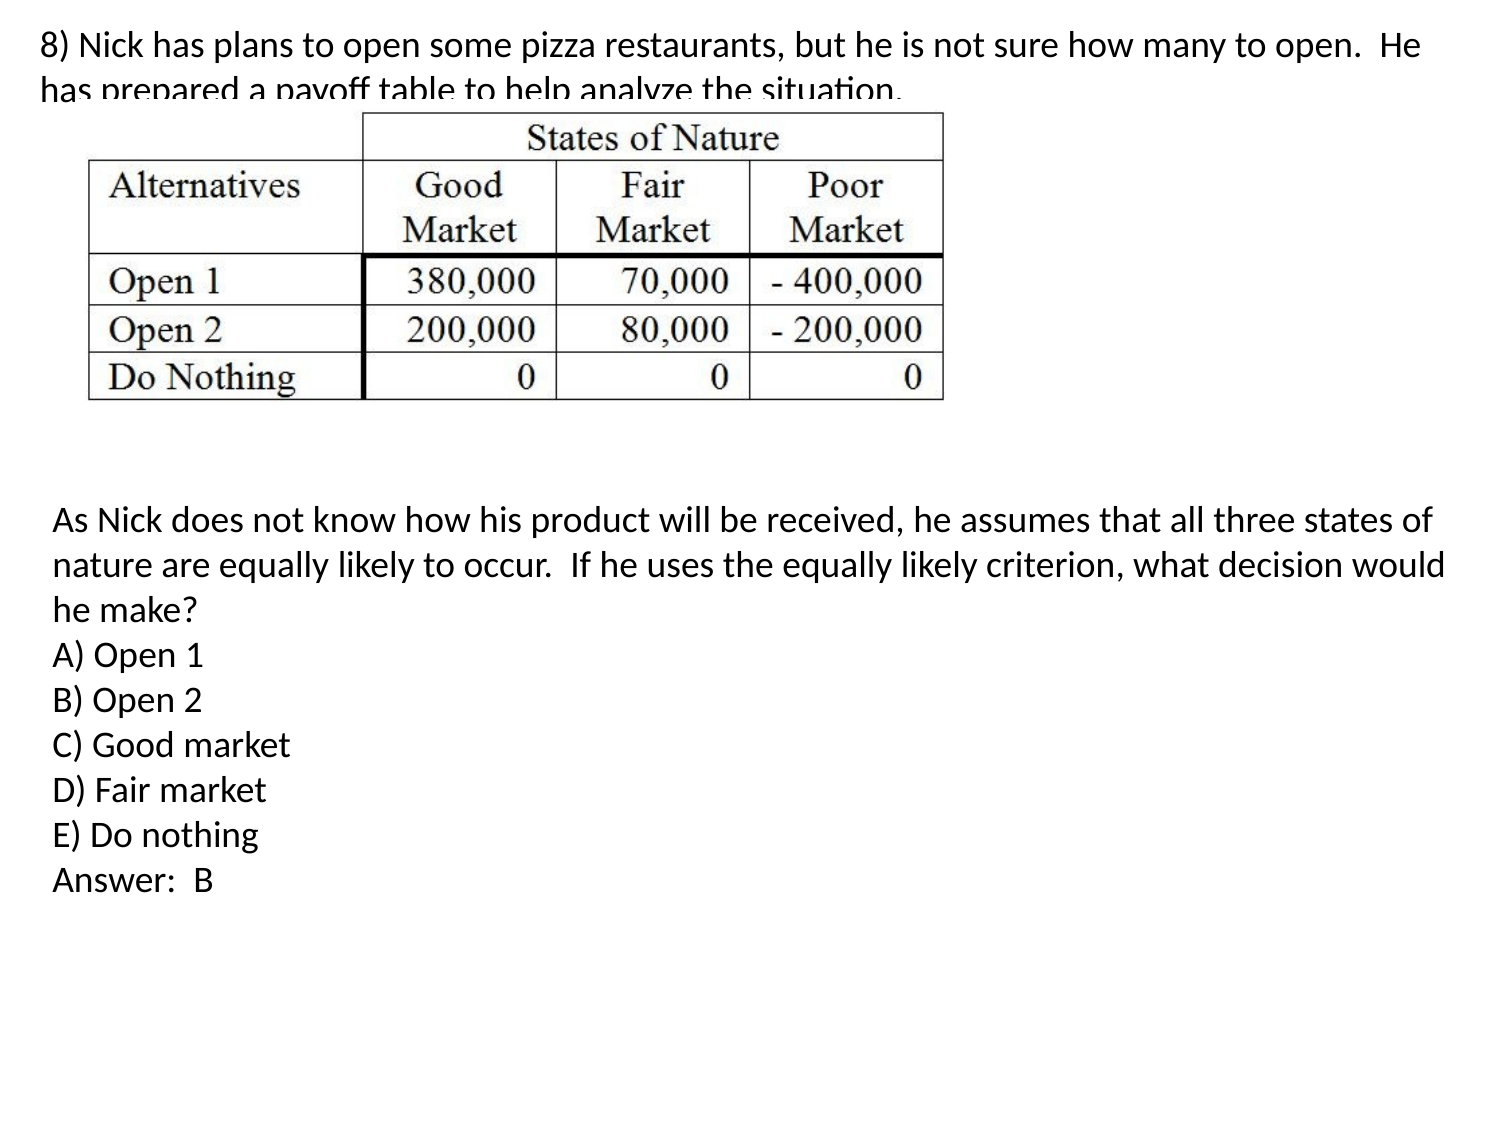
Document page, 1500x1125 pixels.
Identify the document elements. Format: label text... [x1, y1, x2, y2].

text_box 8) Nick has plans to open some pizza restaurants, but he is not sure how many to open. He has prepared a payoff table to help analyze the situation. [24, 12, 1475, 118]
text_box As Nick does not know how his product will be received, he assumes that all three states of nature are equally likely to occur. If he uses the equally likely criterion, what decision would he make? A) Open 1 B) Open 2 C) Good market D) Fair market E) Do nothing Answer: B [37, 487, 1475, 908]
picture [74, 99, 952, 407]
